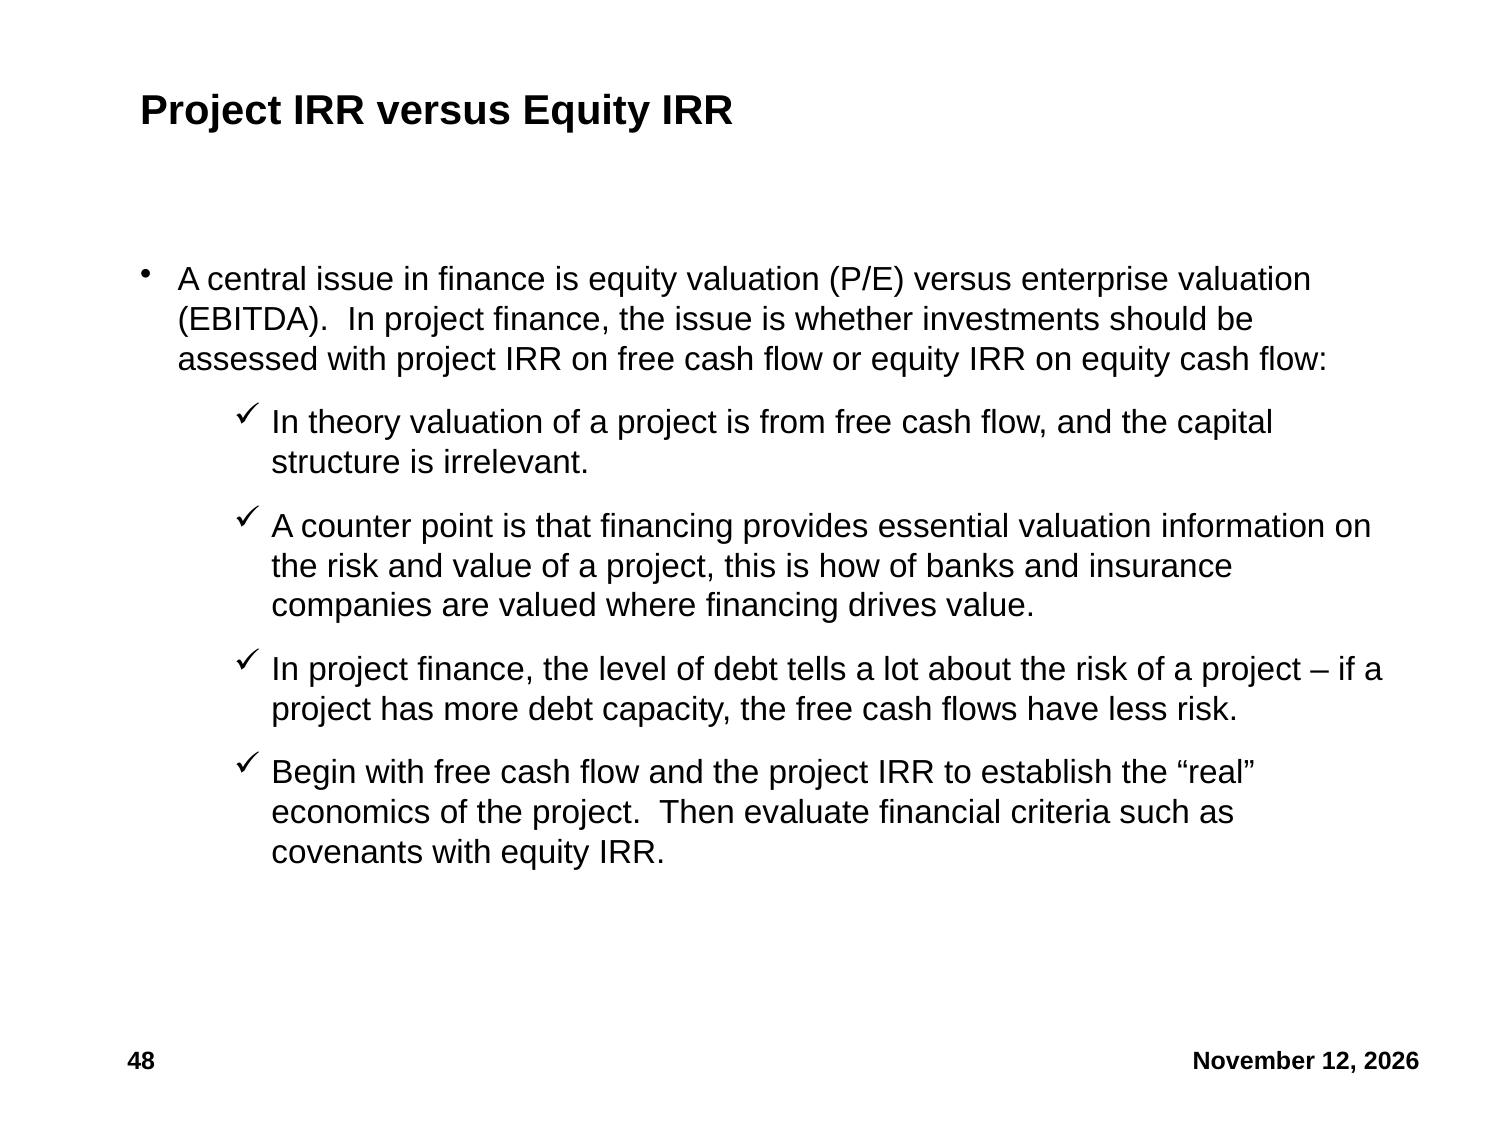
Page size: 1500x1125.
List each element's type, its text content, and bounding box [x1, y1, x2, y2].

list A central issue in finance is equity valuation (P/E) versus enterprise valuation (EBITDA). In project finance, the issue is whether investments should be assessed with project IRR on free cash flow or equity IRR on equity cash flow: In theory valuation of a project is from free cash flow, and the capital structure is irrelevant. A counter point is that financing provides essential valuation information on the risk and value of a project, this is how of banks and insurance companies are valued where financing drives value. In project finance, the level of debt tells a lot about the risk of a project – if a project has more debt capacity, the free cash flows have less risk. Begin with free cash flow and the project IRR to establish the “real” economics of the project. Then evaluate financial criteria such as covenants with equity IRR. [124, 249, 1413, 1001]
title Project IRR versus Equity IRR [124, 74, 1376, 226]
